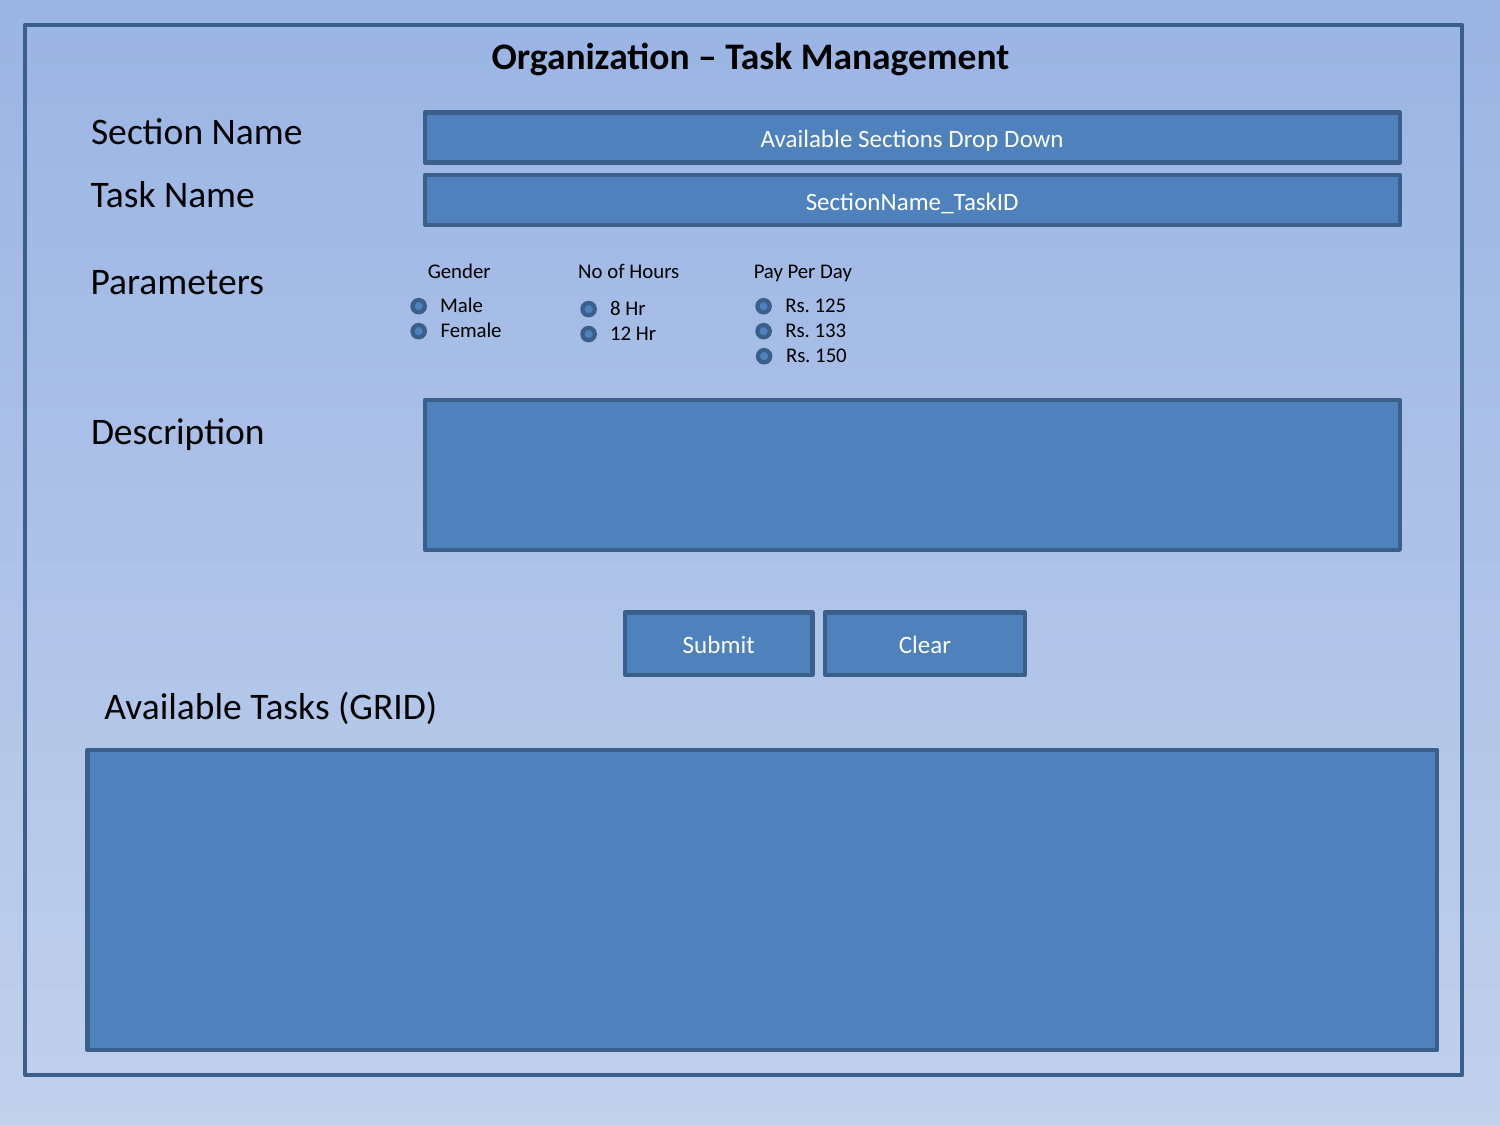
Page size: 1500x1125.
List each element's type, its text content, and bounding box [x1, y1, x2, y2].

text_box [410, 297, 425, 315]
text_box Available Sections Drop Down [423, 110, 1402, 165]
text_box [23, 23, 1464, 1077]
text_box Section Name [76, 99, 318, 160]
text_box [580, 325, 595, 343]
text_box Description [76, 399, 280, 460]
text_box [580, 300, 595, 318]
text_box Male [425, 284, 498, 309]
text_box Rs. 133 [770, 309, 862, 350]
text_box Rs. 150 [771, 334, 862, 375]
text_box Pay Per Day [738, 249, 867, 290]
text_box [755, 297, 770, 315]
text_box Gender [413, 249, 506, 290]
text_box 8 Hr [595, 287, 661, 312]
text_box [755, 322, 770, 340]
text_box 12 Hr [595, 312, 672, 353]
text_box Parameters [75, 249, 279, 310]
text_box Clear [823, 610, 1027, 677]
text_box Submit [623, 610, 815, 677]
text_box Available Tasks (GRID) [89, 674, 453, 735]
text_box [423, 398, 1402, 552]
text_box No of Hours [563, 249, 695, 290]
text_box [755, 347, 771, 365]
text_box [410, 322, 425, 340]
text_box [85, 748, 1439, 1052]
text_box Rs. 125 [770, 284, 862, 309]
text_box Female [425, 309, 517, 350]
